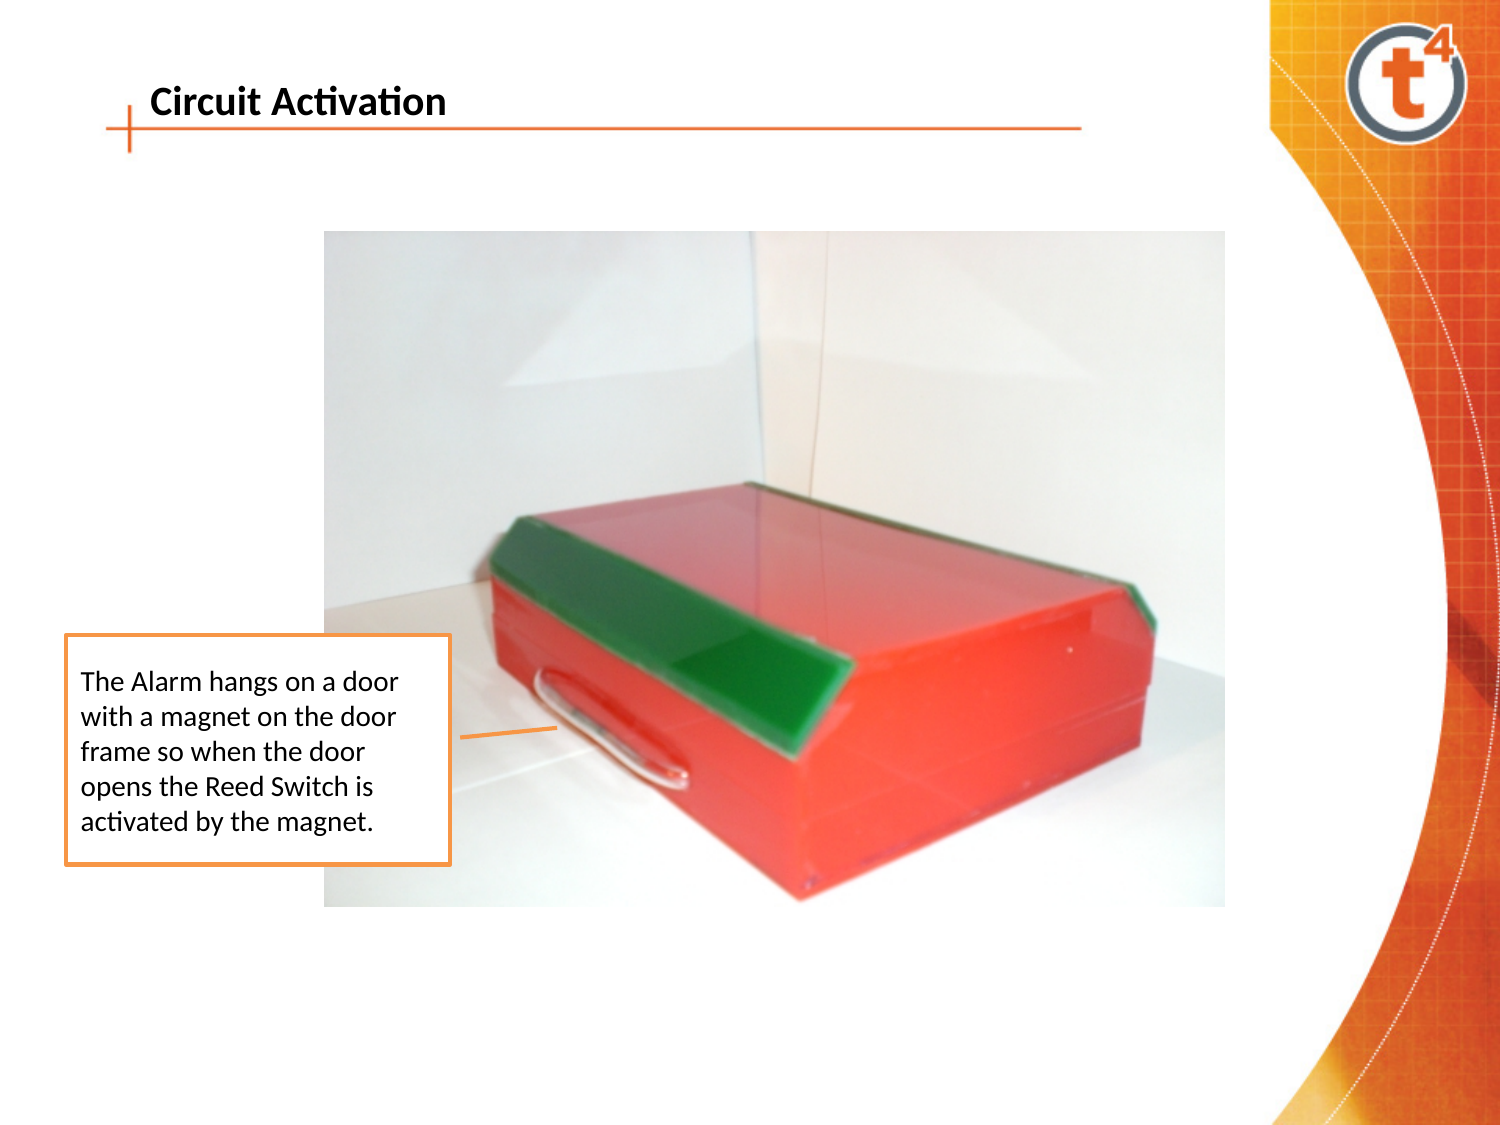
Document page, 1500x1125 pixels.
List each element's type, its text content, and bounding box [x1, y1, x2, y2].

picture [0, 0, 1500, 1125]
text_box Circuit Activation [135, 66, 691, 132]
text_box The Alarm hangs on a door with a magnet on the door frame so when the door opens the Reed Switch is activated by the magnet. [64, 633, 319, 867]
